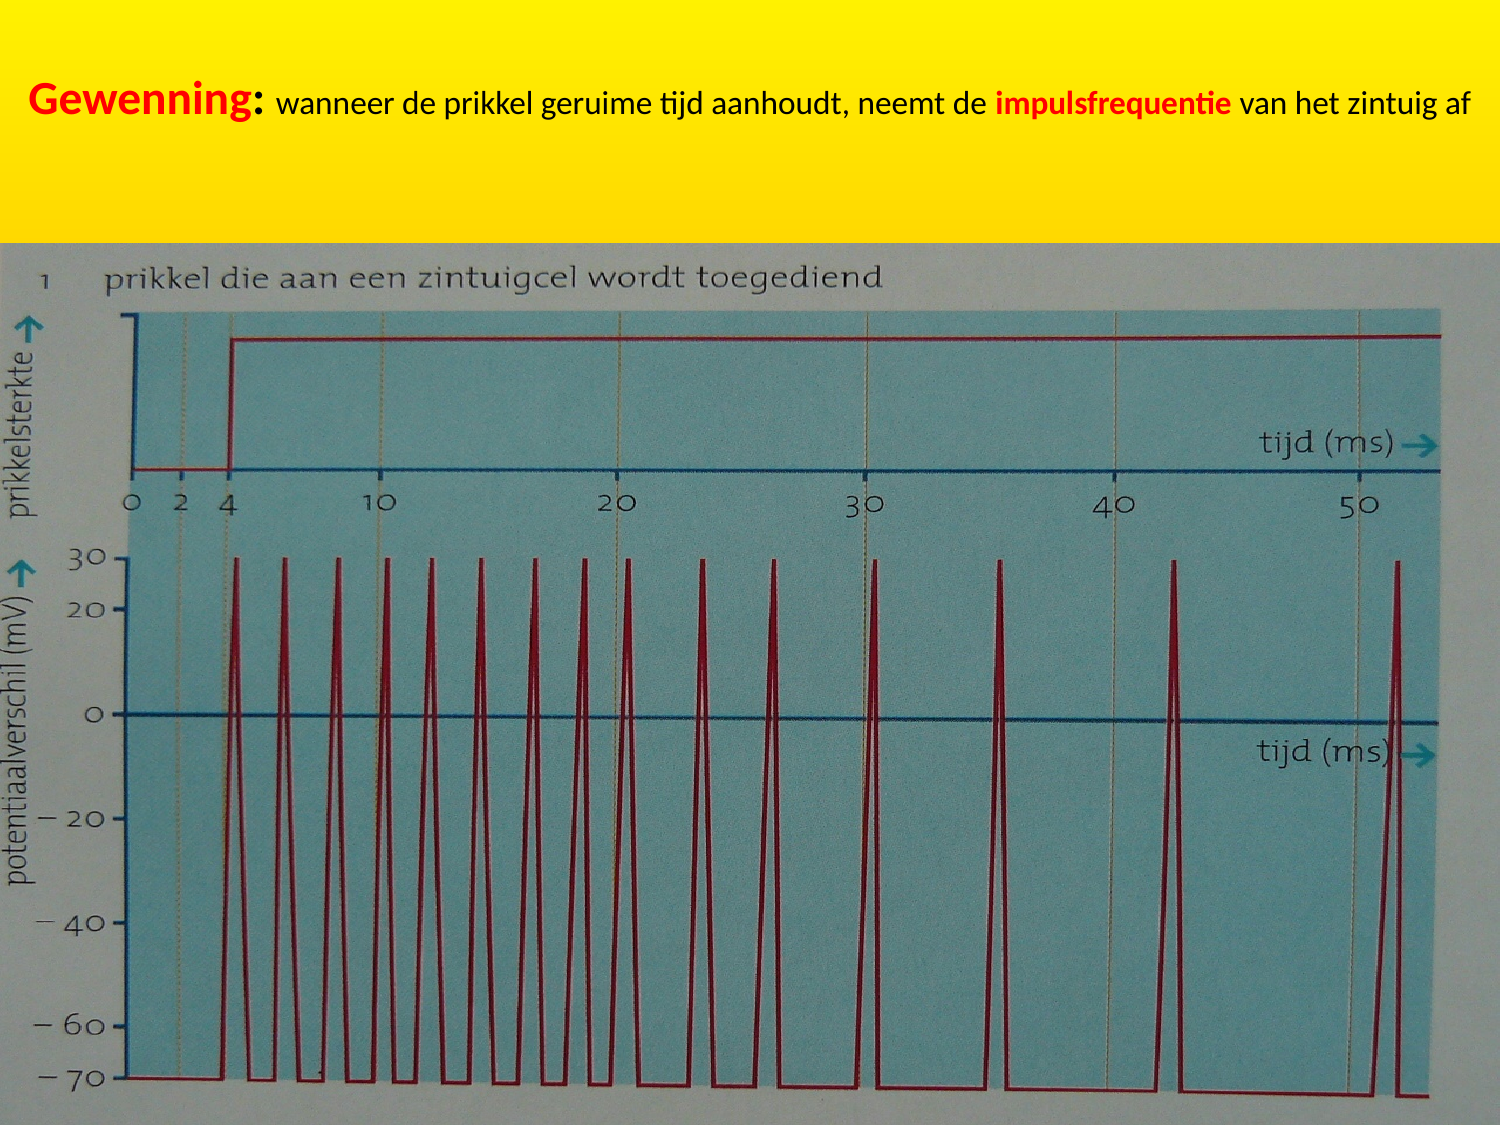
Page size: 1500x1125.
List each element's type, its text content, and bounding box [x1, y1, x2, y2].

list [0, 243, 1500, 1125]
title Gewenning: wanneer de prikkel geruime tijd aanhoudt, neemt de impulsfrequentie van het zintuig af [0, 42, 1500, 149]
